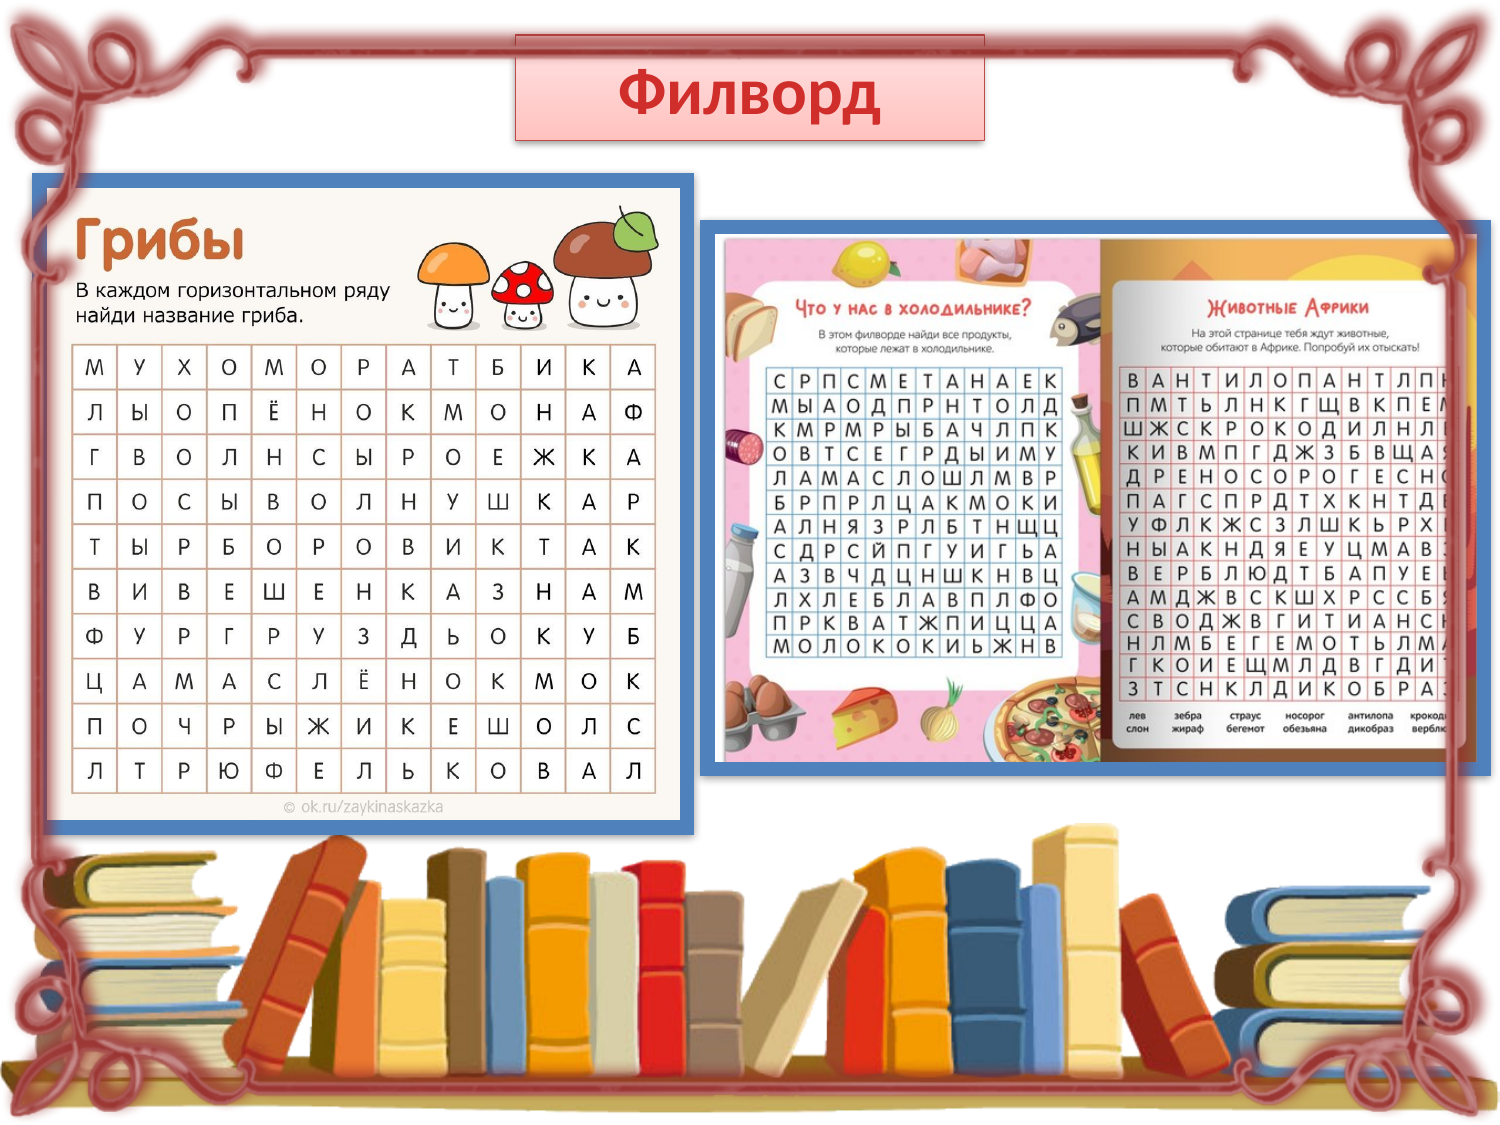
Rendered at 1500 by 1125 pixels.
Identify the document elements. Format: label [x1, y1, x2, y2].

list [46, 187, 182, 821]
picture [0, 0, 1500, 1125]
